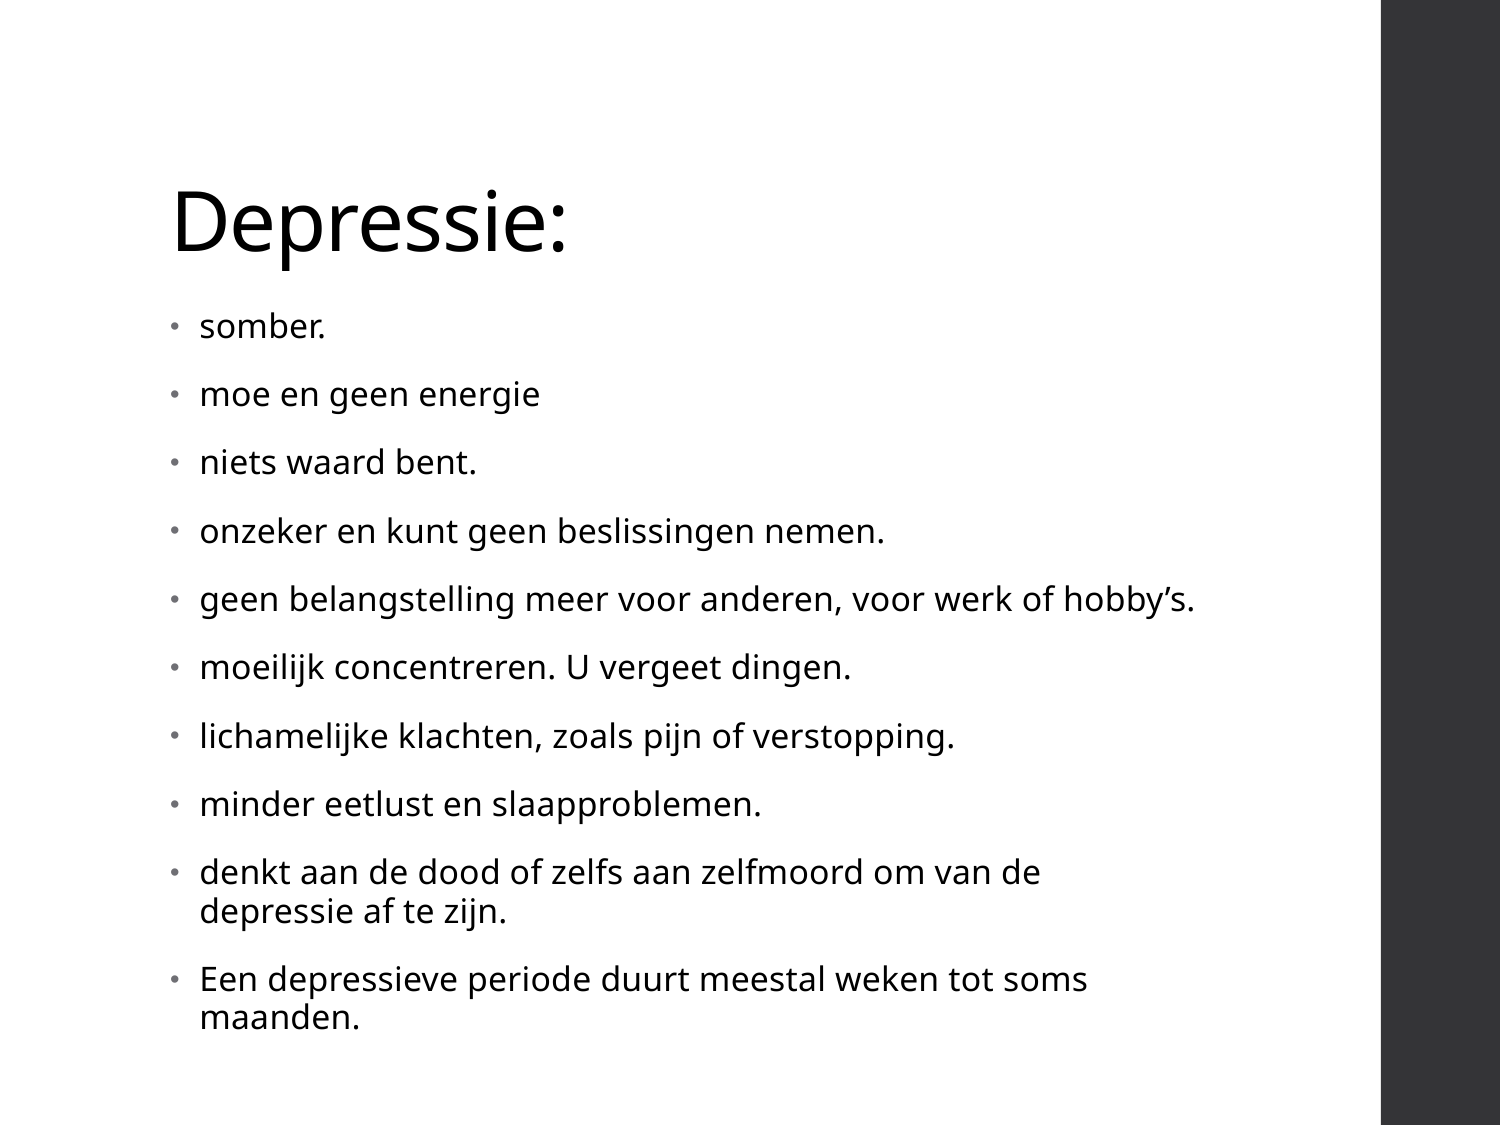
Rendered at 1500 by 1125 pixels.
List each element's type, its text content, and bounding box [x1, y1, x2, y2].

title Depressie: [155, 60, 1348, 278]
list somber. moe en geen energie niets waard bent. onzeker en kunt geen beslissingen nemen. geen belangstelling meer voor anderen, voor werk of hobby’s. moeilijk concentreren. U vergeet dingen. lichamelijke klachten, zoals pijn of verstopping. minder eetlust en slaapproblemen. denkt aan de dood of zelfs aan zelfmoord om van de depressie af te zijn. Een depressieve periode duurt meestal weken tot soms maanden. [155, 299, 1213, 1083]
